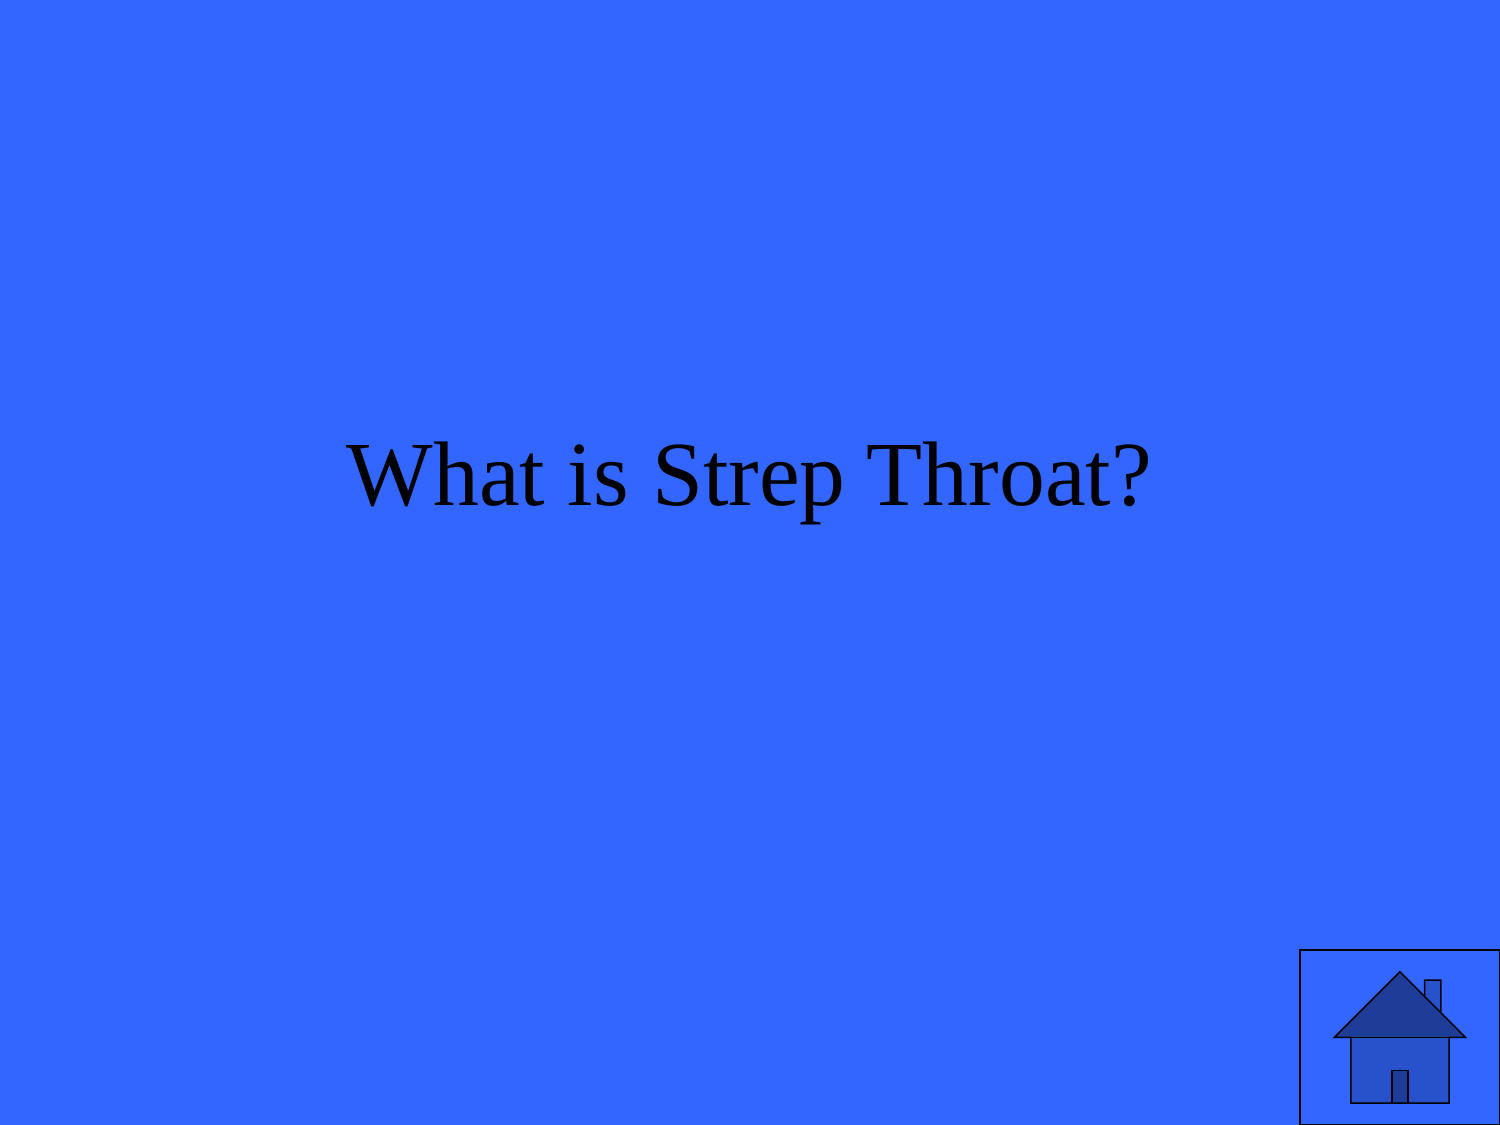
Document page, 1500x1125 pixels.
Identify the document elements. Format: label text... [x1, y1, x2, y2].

title What is Strep Throat? [112, 375, 1388, 563]
text_box [1299, 950, 1500, 1125]
